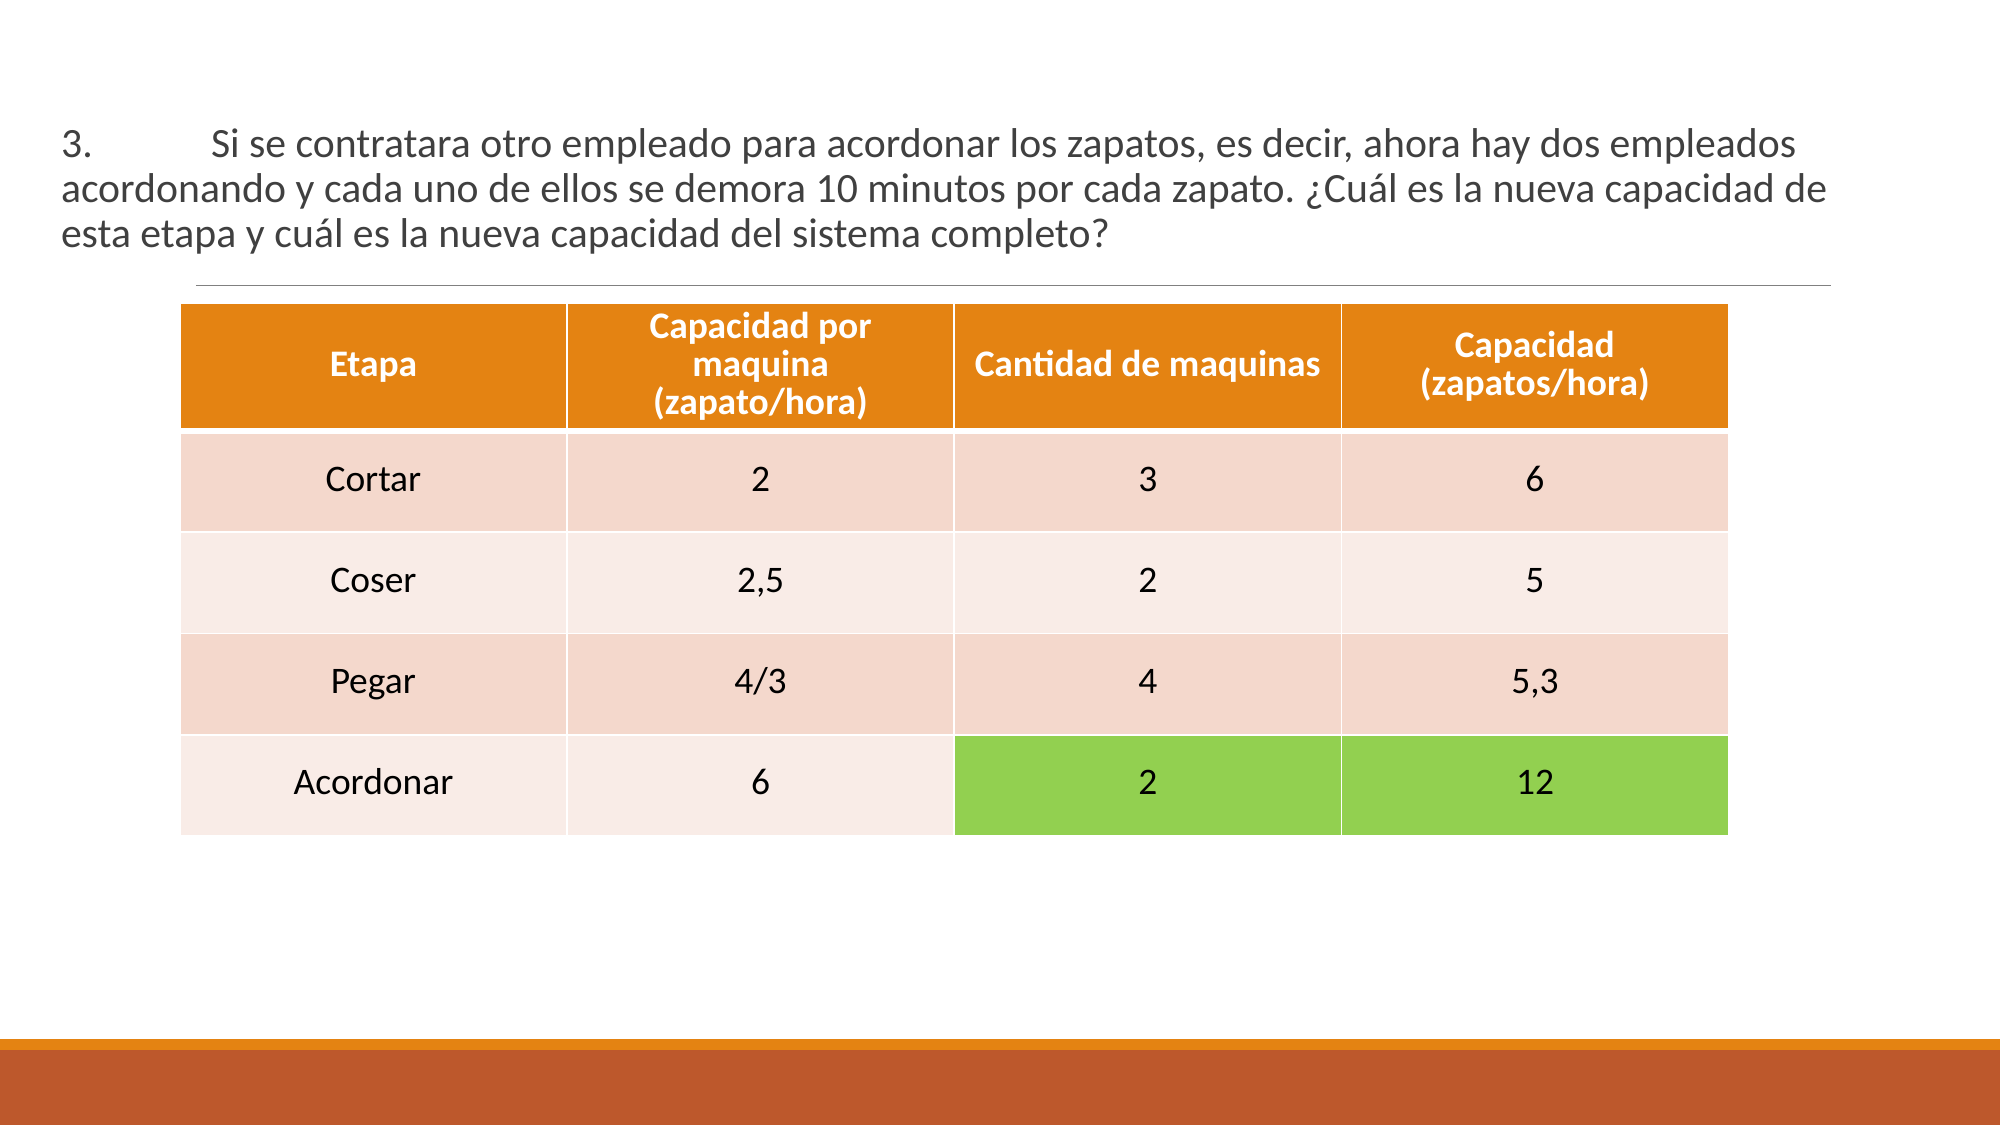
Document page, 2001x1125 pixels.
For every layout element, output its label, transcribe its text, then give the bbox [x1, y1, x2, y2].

table_cell 2 [955, 533, 1341, 633]
table_header Capacidad (zapatos/hora) [1342, 304, 1728, 428]
table_cell 3 [955, 434, 1341, 531]
table_header Etapa [181, 304, 566, 428]
table_cell Cortar [181, 434, 566, 531]
table_cell 12 [1342, 736, 1728, 835]
table_cell Coser [181, 533, 566, 633]
table_header Cantidad de maquinas [955, 304, 1341, 428]
table_cell 5,3 [1342, 634, 1728, 734]
table_cell Acordonar [181, 736, 566, 835]
table_cell 5 [1342, 533, 1728, 633]
table_cell 2 [568, 434, 953, 531]
table_header Capacidad por maquina (zapato/hora) [568, 304, 953, 428]
table_cell 4/3 [568, 634, 953, 734]
table_cell 6 [1342, 434, 1728, 531]
table_cell 4 [955, 634, 1341, 734]
table_cell 2 [955, 736, 1341, 835]
text_box 3. Si se contratara otro empleado para acordonar los zapatos, es decir, ahora hay dos empleados acordonando y cada uno de ellos se demora 10 minutos por cada zapato. ¿Cuál es la nueva capacidad de esta etapa y cuál es la nueva capacidad del sistema completo? [61, 114, 1883, 717]
table_cell 6 [568, 736, 953, 835]
table_cell 2,5 [568, 533, 953, 633]
table_cell Pegar [181, 634, 566, 734]
